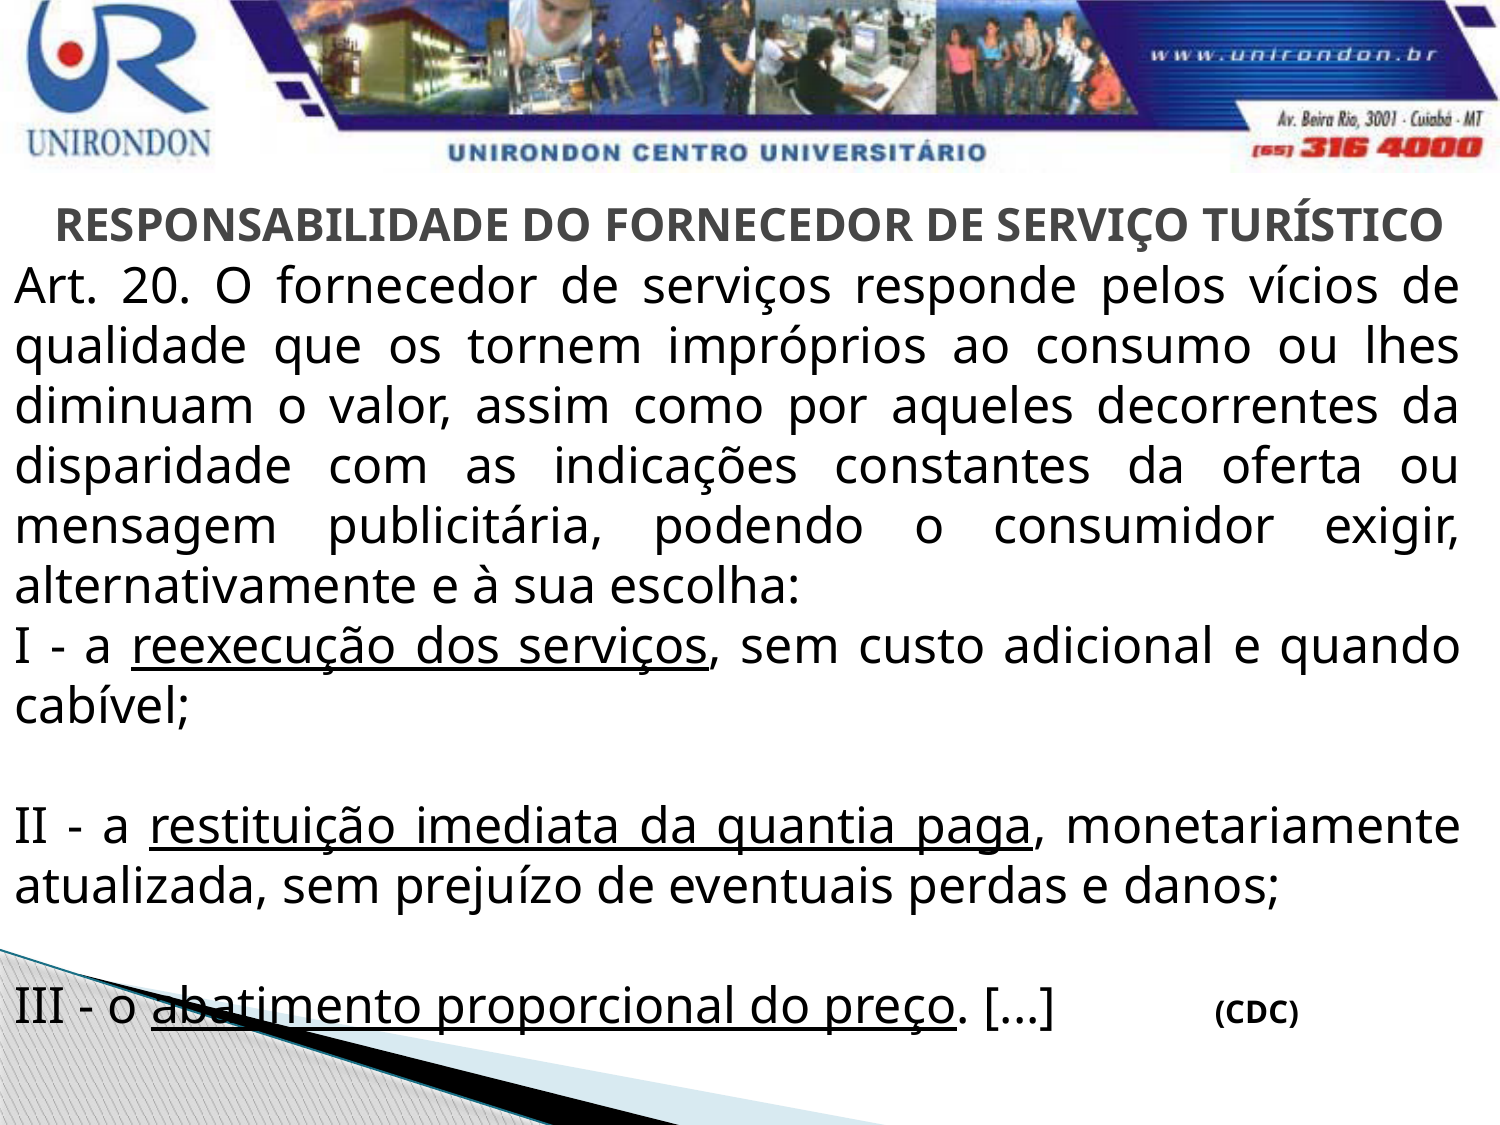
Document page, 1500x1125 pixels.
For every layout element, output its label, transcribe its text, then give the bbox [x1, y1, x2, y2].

title RESPONSABILIDADE DO FORNECEDOR DE SERVIÇO TURÍSTICO [0, 183, 1500, 270]
list Art. 20. O fornecedor de serviços responde pelos vícios de qualidade que os tornem impróprios ao consumo ou lhes diminuam o valor, assim como por aqueles decorrentes da disparidade com as indicações constantes da oferta ou mensagem publicitária, podendo o consumidor exigir, alternativamente e à sua escolha: I - a reexecução dos serviços, sem custo adicional e quando cabível; II - a restituição imediata da quantia paga, monetariamente atualizada, sem prejuízo de eventuais perdas e danos; III - o abatimento proporcional do preço. [...] (CDC) [0, 246, 1477, 1079]
picture [0, 0, 1500, 174]
